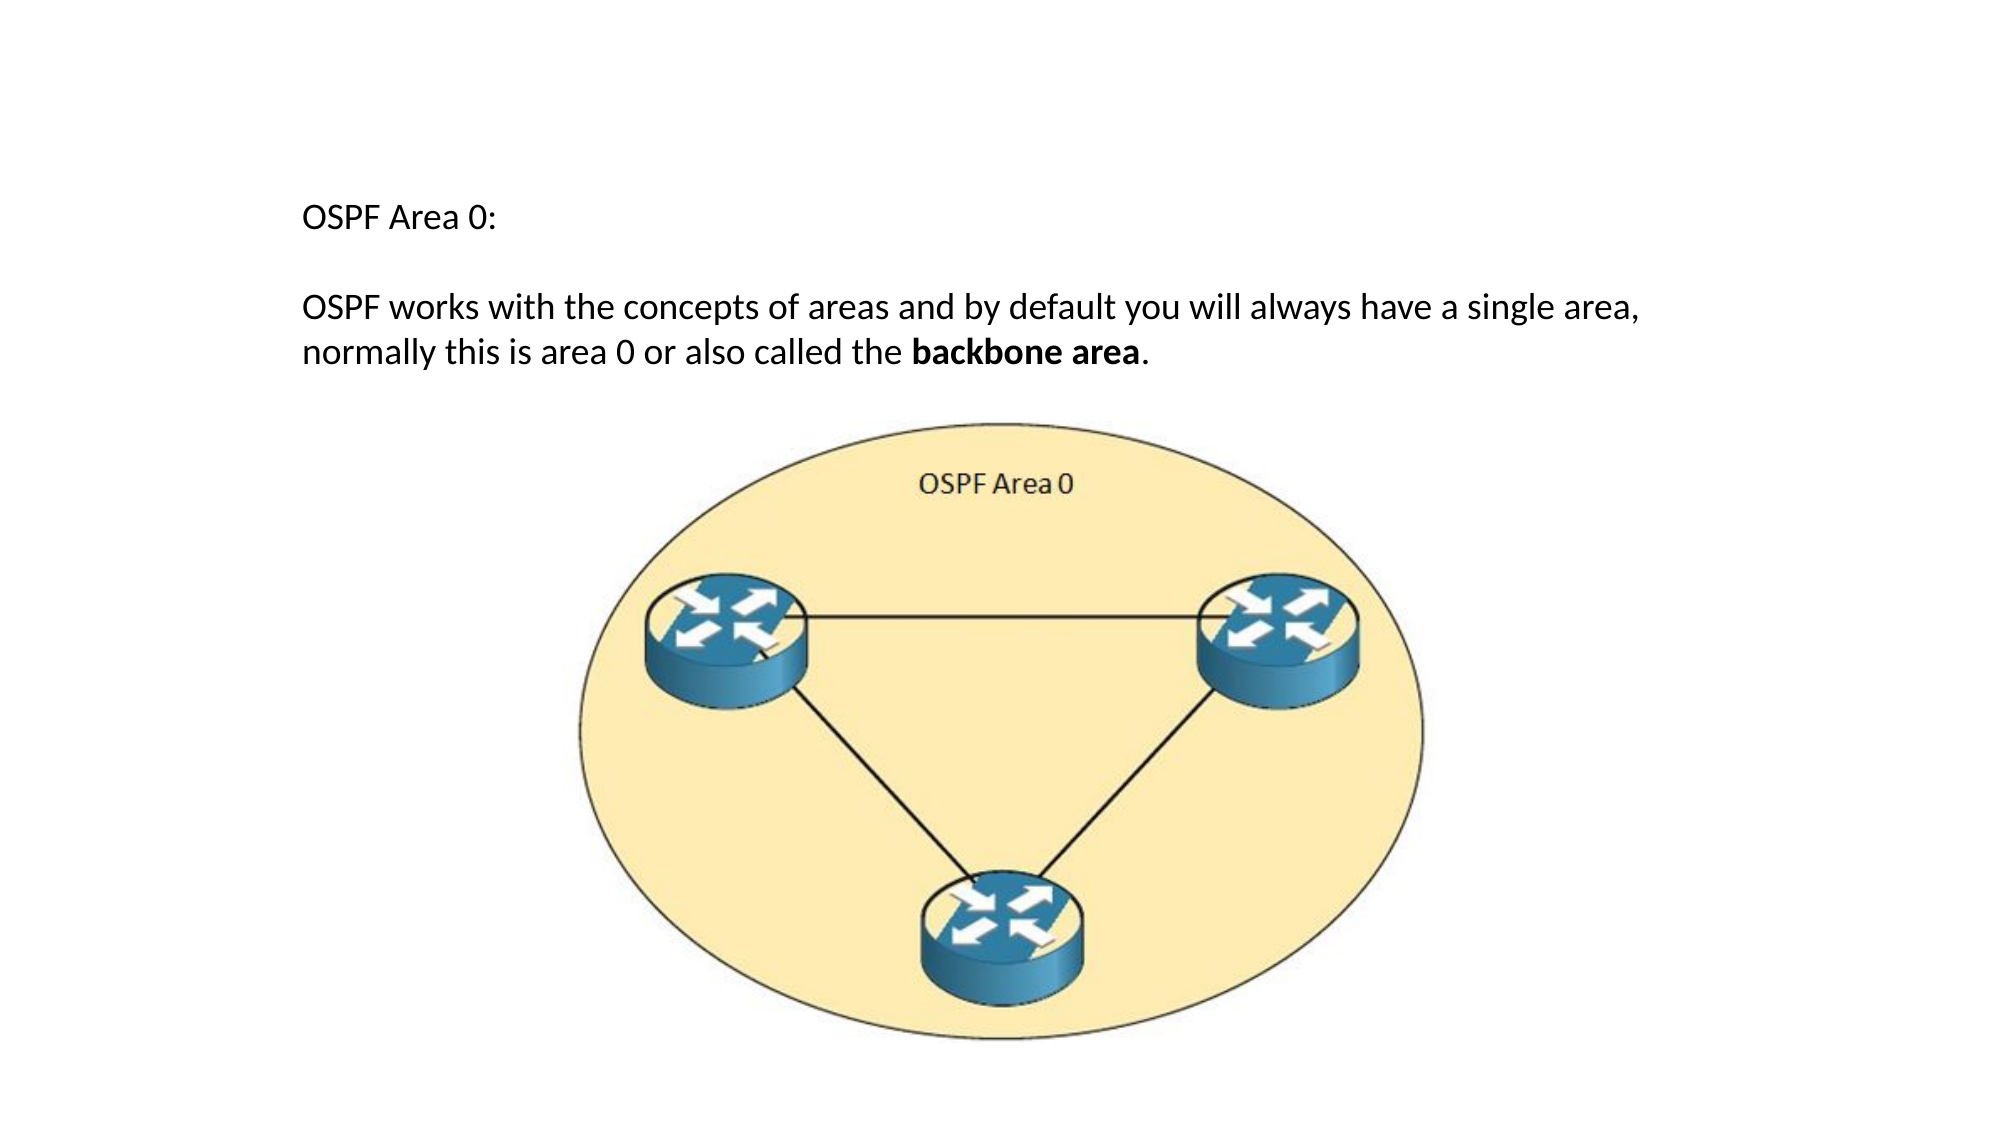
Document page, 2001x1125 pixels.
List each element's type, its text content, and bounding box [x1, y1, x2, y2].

picture [563, 420, 1438, 1043]
text_box OSPF Area 0: OSPF works with the concepts of areas and by default you will always have a single area, normally this is area 0 or also called the backbone area. [287, 184, 1657, 425]
